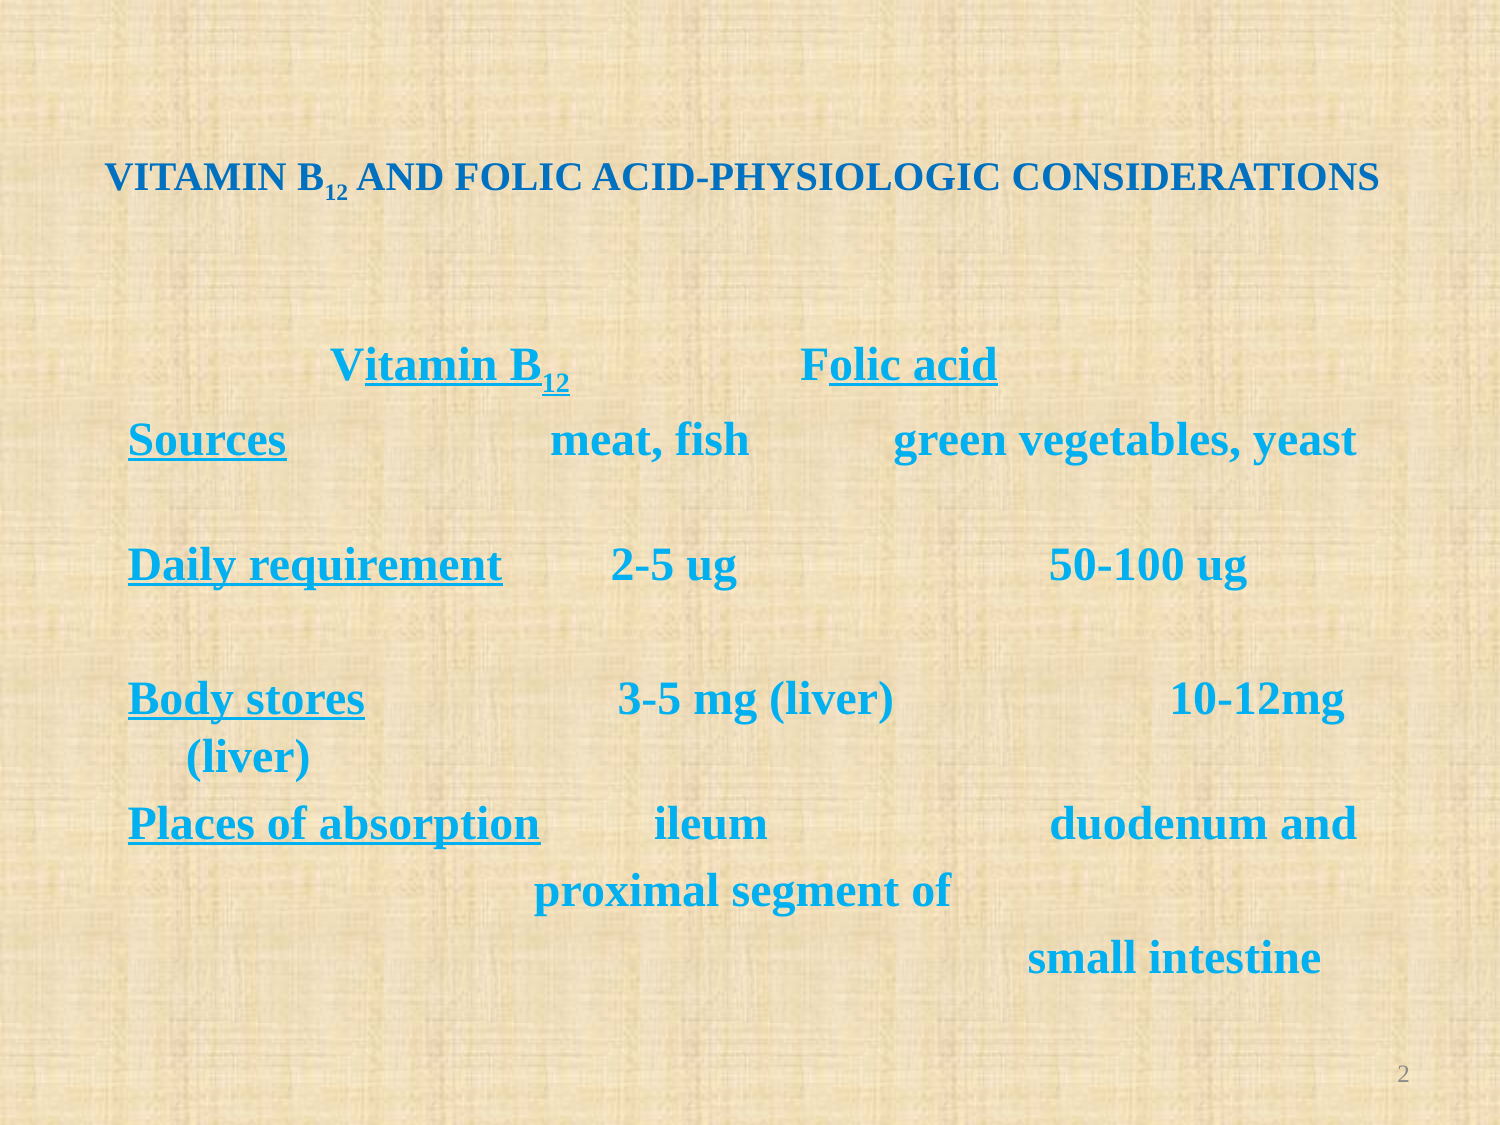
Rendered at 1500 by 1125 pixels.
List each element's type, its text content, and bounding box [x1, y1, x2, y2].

title VITAMIN B12 AND FOLIC ACID-PHYSIOLOGIC CONSIDERATIONS [83, 125, 1434, 313]
list Vitamin B12 Folic acid Sources meat, fish green vegetables, yeast Daily requirement 2-5 ug 50-100 ug Body stores 3-5 mg (liver) 10-12mg (liver) Places of absorption ileum duodenum and proximal segment of small intestine [112, 324, 1467, 1000]
slide_number 2 [1074, 1042, 1425, 1103]
